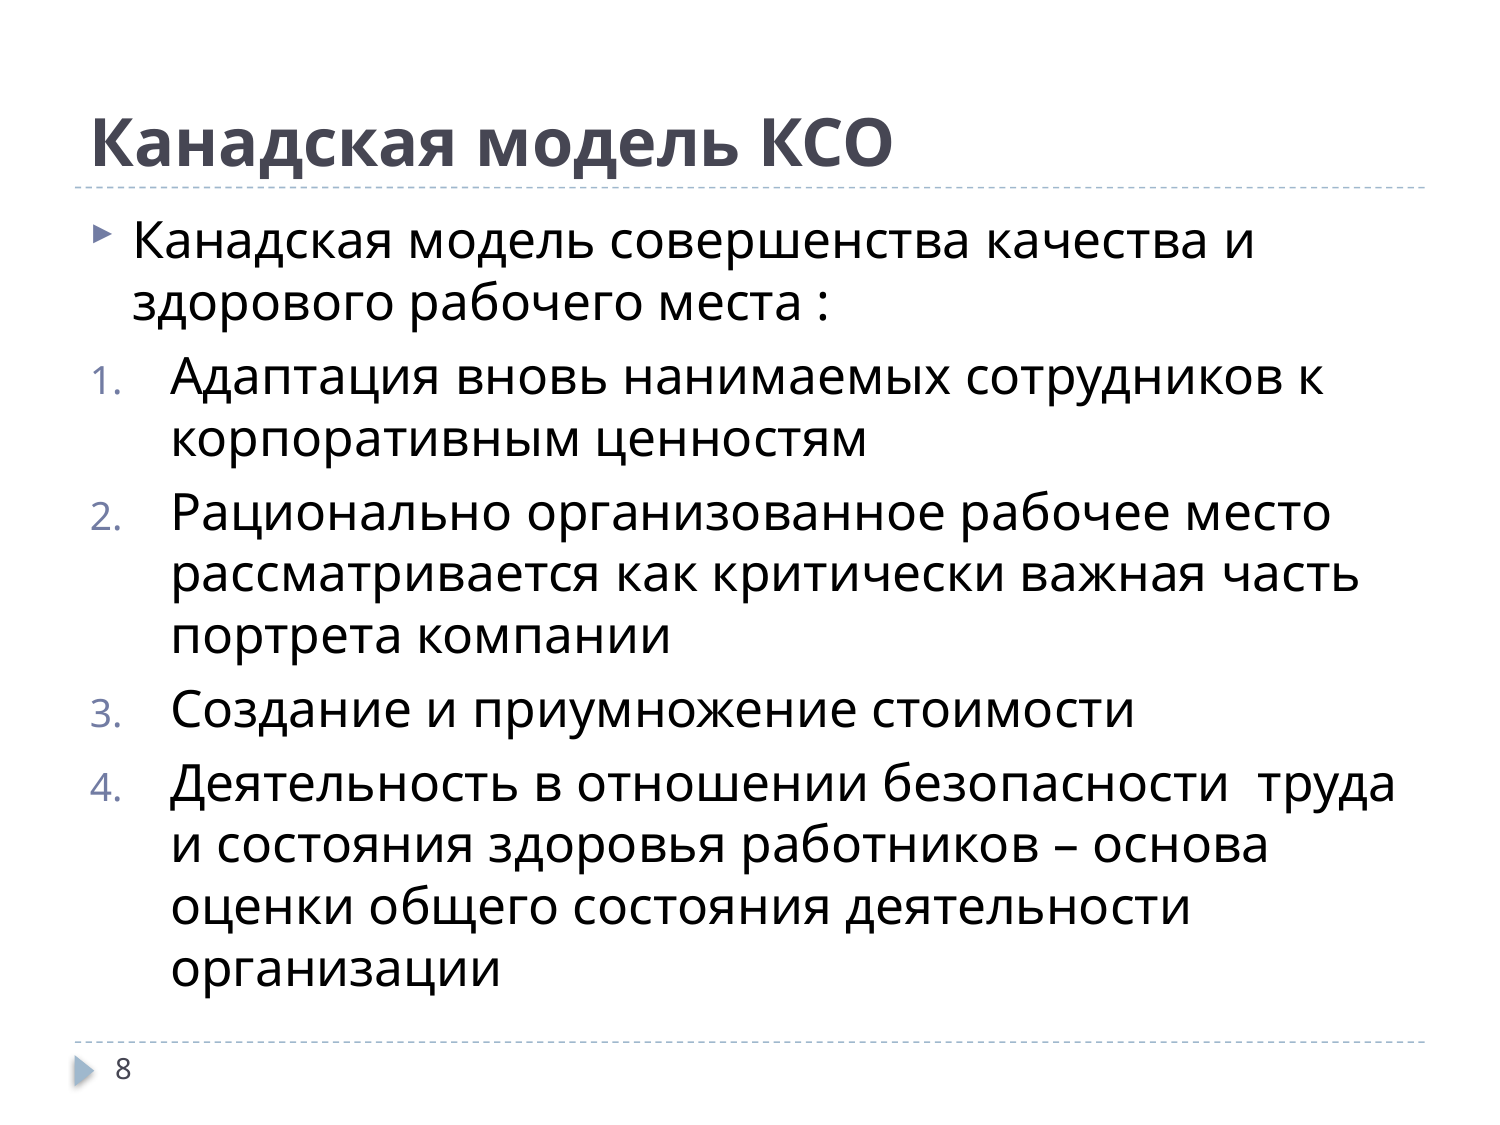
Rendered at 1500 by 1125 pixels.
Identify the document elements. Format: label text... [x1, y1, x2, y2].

slide_number 8 [100, 1042, 426, 1103]
list Канадская модель совершенства качества и здорового рабочего места : Адаптация вновь нанимаемых сотрудников к корпоративным ценностям Рационально организованное рабочее место рассматривается как критически важная часть портрета компании Создание и приумножение стоимости Деятельность в отношении безопасности труда и состояния здоровья работников – основа оценки общего состояния деятельности организации [75, 200, 1425, 1010]
title Канадская модель КСО [75, 24, 1425, 188]
